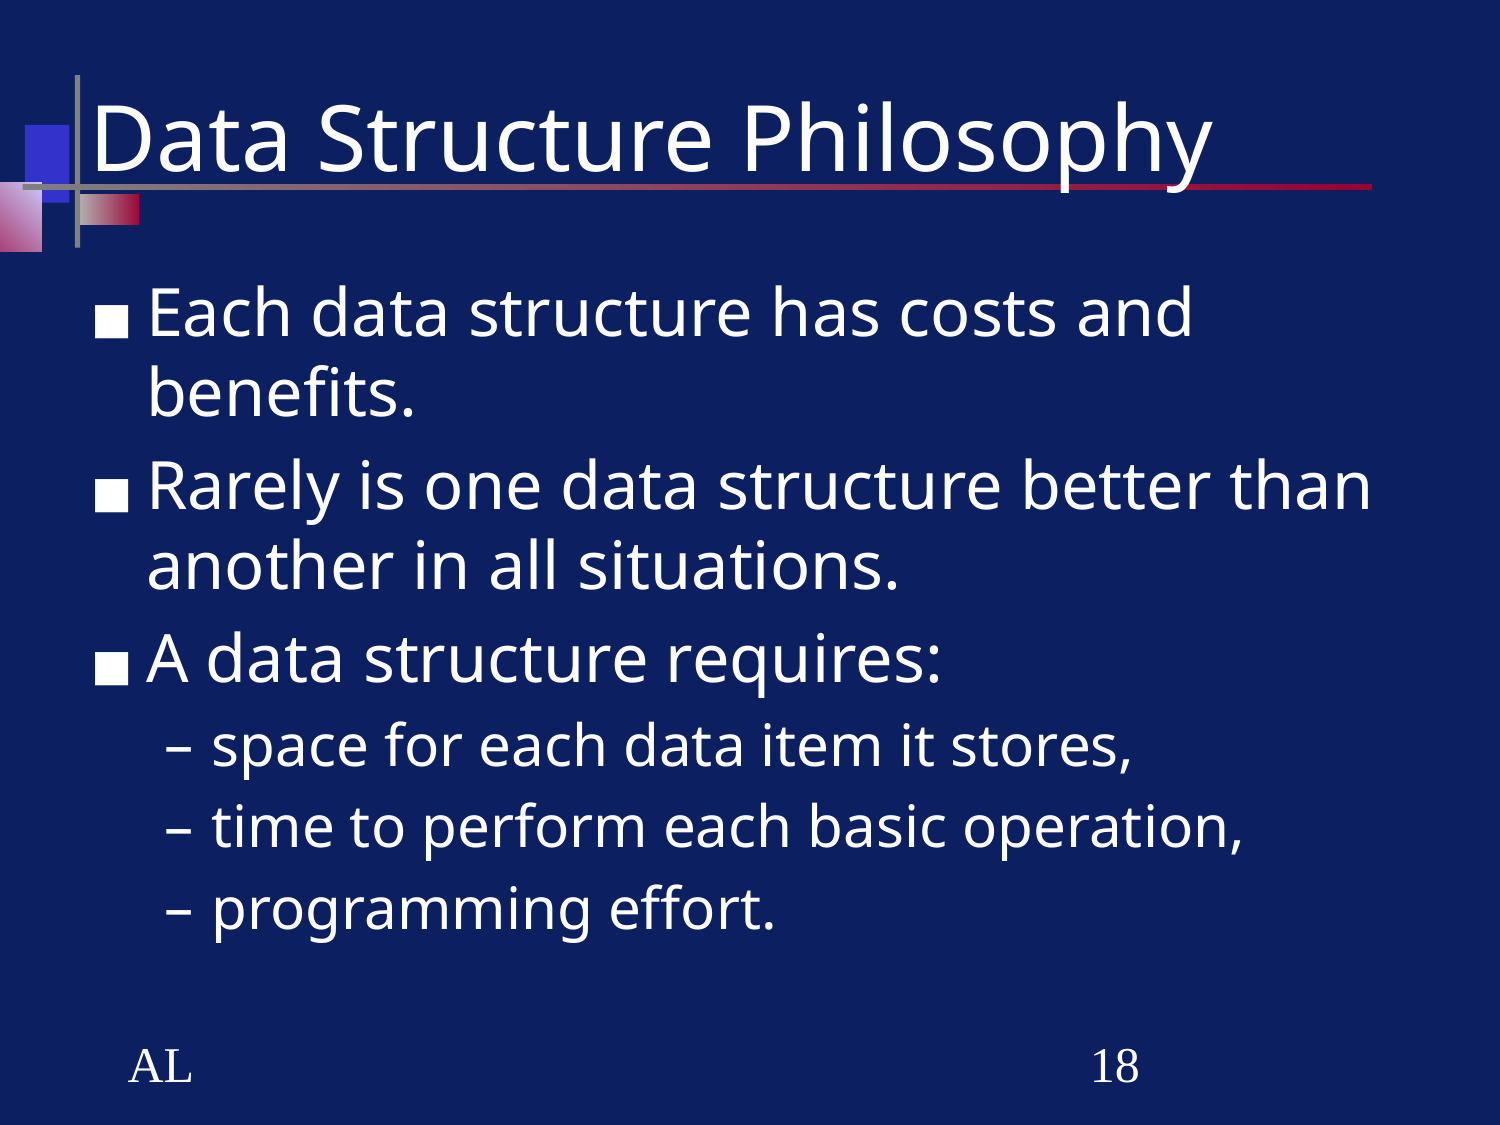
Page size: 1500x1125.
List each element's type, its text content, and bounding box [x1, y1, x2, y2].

slide_number ‹#› [1074, 1025, 1388, 1100]
list Each data structure has costs and benefits. Rarely is one data structure better than another in all situations. A data structure requires: space for each data item it stores, time to perform each basic operation, programming effort. [74, 262, 1425, 1012]
title Data Structure Philosophy [74, 59, 1425, 210]
slide_number AL [112, 1025, 425, 1100]
